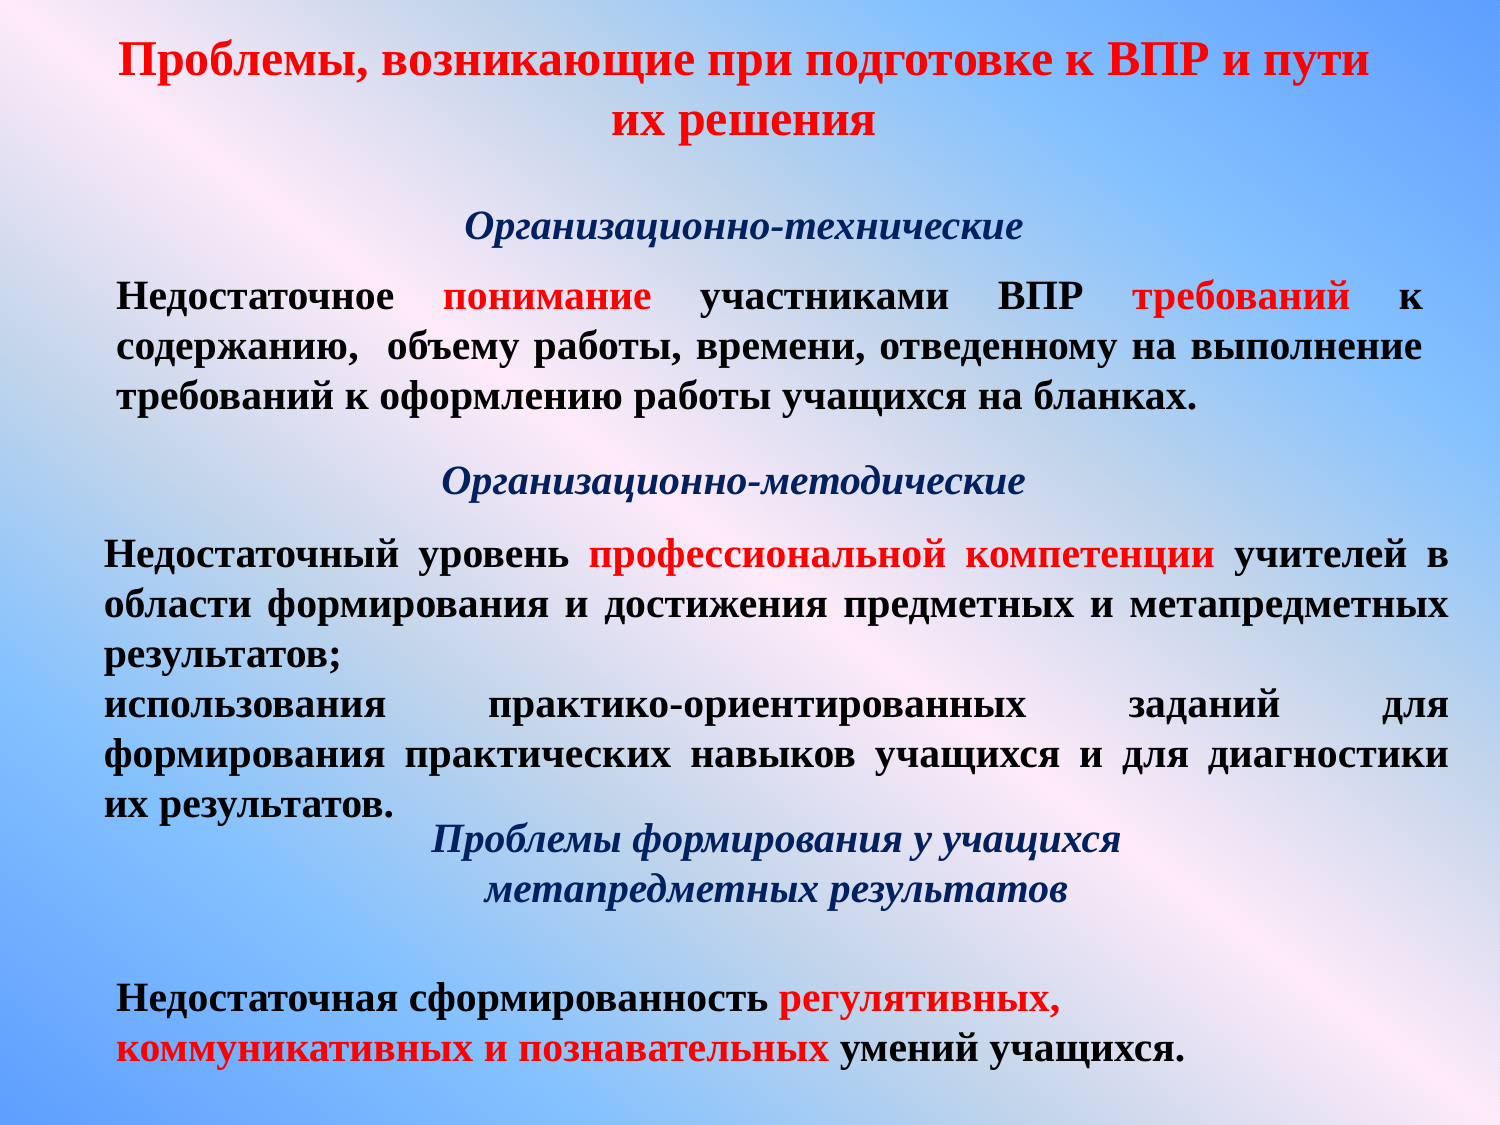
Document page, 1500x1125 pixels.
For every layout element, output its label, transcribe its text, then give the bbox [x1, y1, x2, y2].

text_box Проблемы формирования у учащихся метапредметных результатов [307, 803, 1246, 919]
text_box Недостаточное понимание участниками ВПР требований к содержанию, объему работы, времени, отведенному на выполнение требований к оформлению работы учащихся на бланках. [101, 260, 1438, 426]
text_box Организационно-технические [449, 190, 1039, 255]
text_box Организационно-методические [426, 445, 1042, 511]
text_box Недостаточный уровень профессиональной компетенции учителей в области формирования и достижения предметных и метапредметных результатов; использования практико-ориентированных заданий для формирования практических навыков учащихся и для диагностики их результатов. [89, 518, 1464, 833]
text_box Недостаточная сформированность регулятивных, коммуникативных и познавательных умений учащихся. [101, 962, 1438, 1078]
text_box Проблемы, возникающие при подготовке к ВПР и пути их решения [88, 17, 1400, 153]
picture [0, 0, 1500, 1125]
